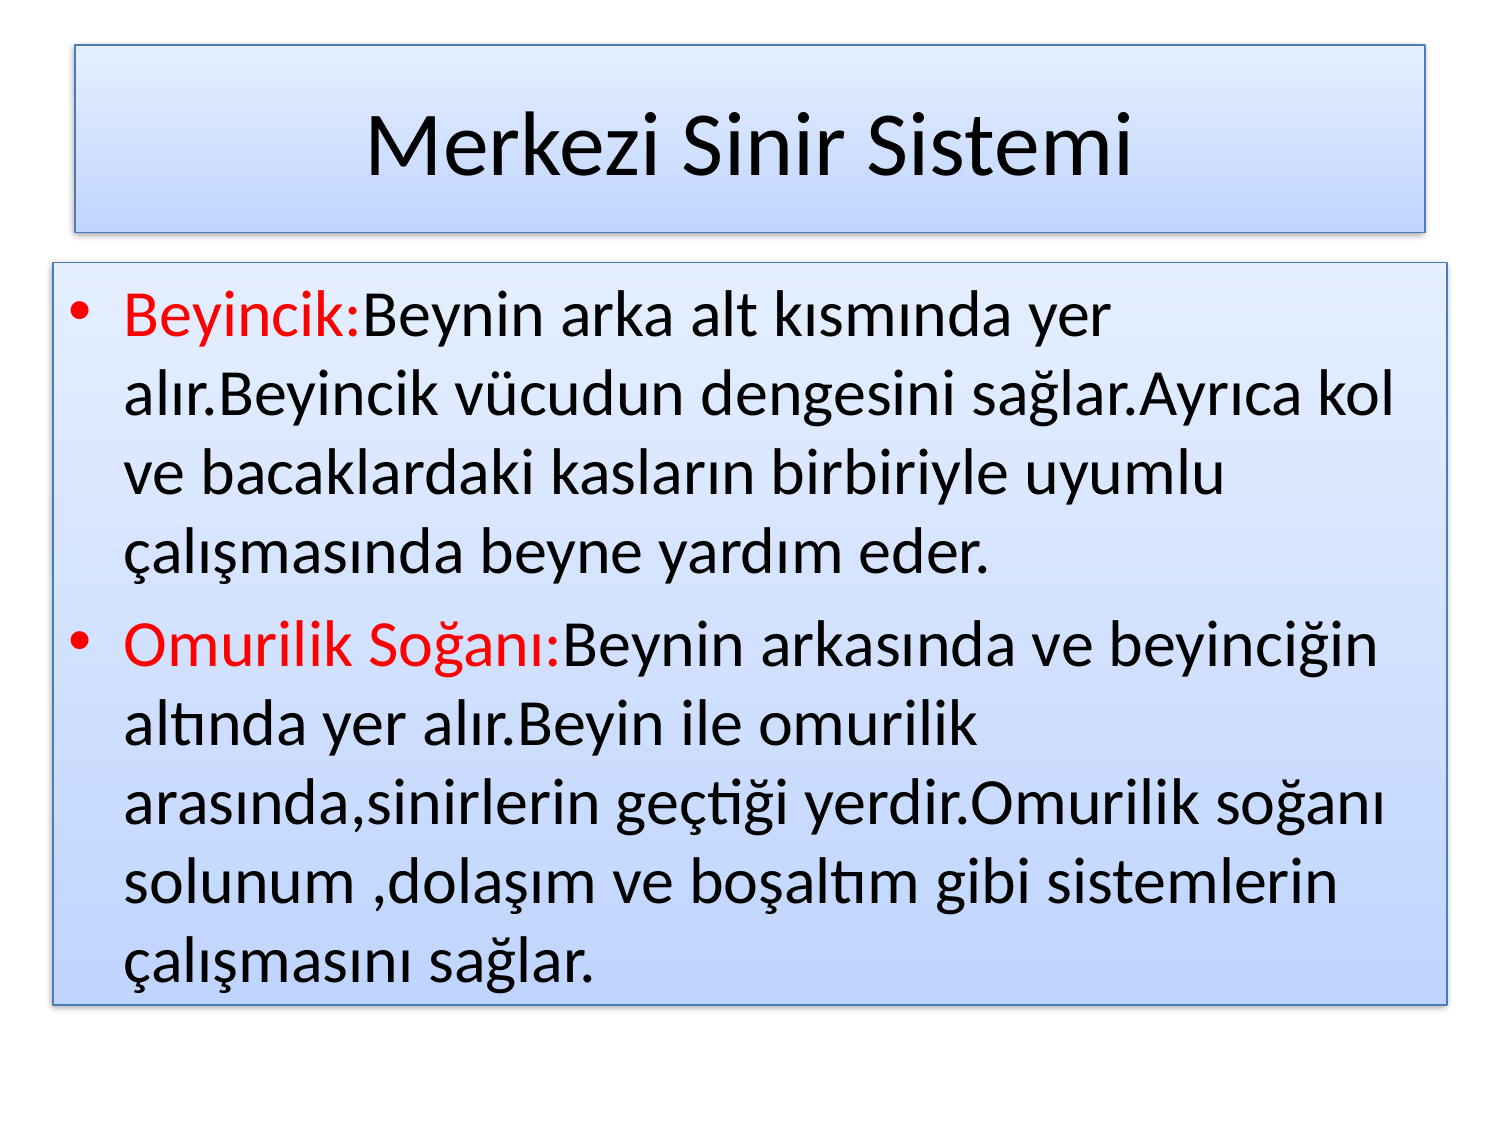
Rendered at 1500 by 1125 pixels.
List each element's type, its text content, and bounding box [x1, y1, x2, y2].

title Merkezi Sinir Sistemi [74, 44, 1426, 233]
list Beyincik:Beynin arka alt kısmında yer alır.Beyincik vücudun dengesini sağlar.Ayrıca kol ve bacaklardaki kasların birbiriyle uyumlu çalışmasında beyne yardım eder. Omurilik Soğanı:Beynin arkasında ve beyinciğin altında yer alır.Beyin ile omurilik arasında,sinirlerin geçtiği yerdir.Omurilik soğanı solunum ,dolaşım ve boşaltım gibi sistemlerin çalışmasını sağlar. [52, 262, 1448, 1006]
